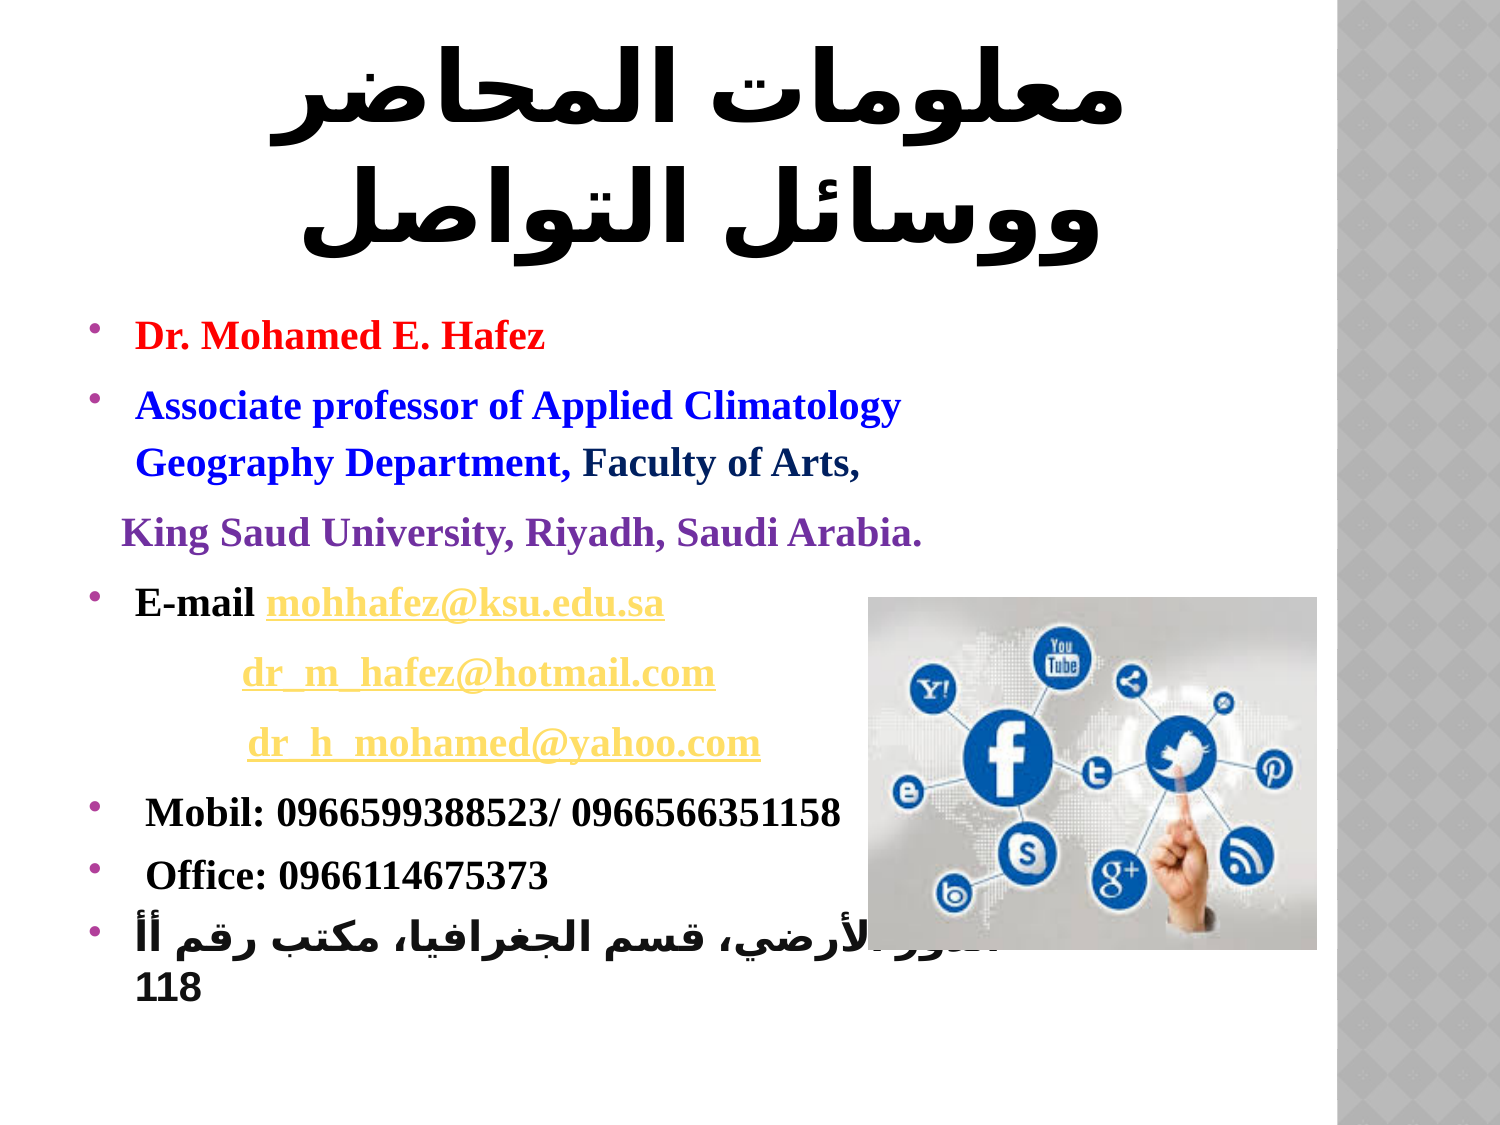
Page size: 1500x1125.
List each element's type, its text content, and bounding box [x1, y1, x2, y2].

title معلومات المحاضر ووسائل التواصل [75, 115, 1329, 263]
picture [867, 597, 1318, 951]
list Dr. Mohamed E. Hafez Associate professor of Applied Climatology Geography Department, Faculty of Arts, King Saud University, Riyadh, Saudi Arabia. E-mail mohhafez@ksu.edu.sa dr_m_hafez@hotmail.com dr_h_mohamed@yahoo.com Mobil: 0966599388523/ 0966566351158 Office: 0966114675373 الدور الأرضي، قسم الجغرافيا، مكتب رقم أأ 118 [75, 299, 1088, 1038]
